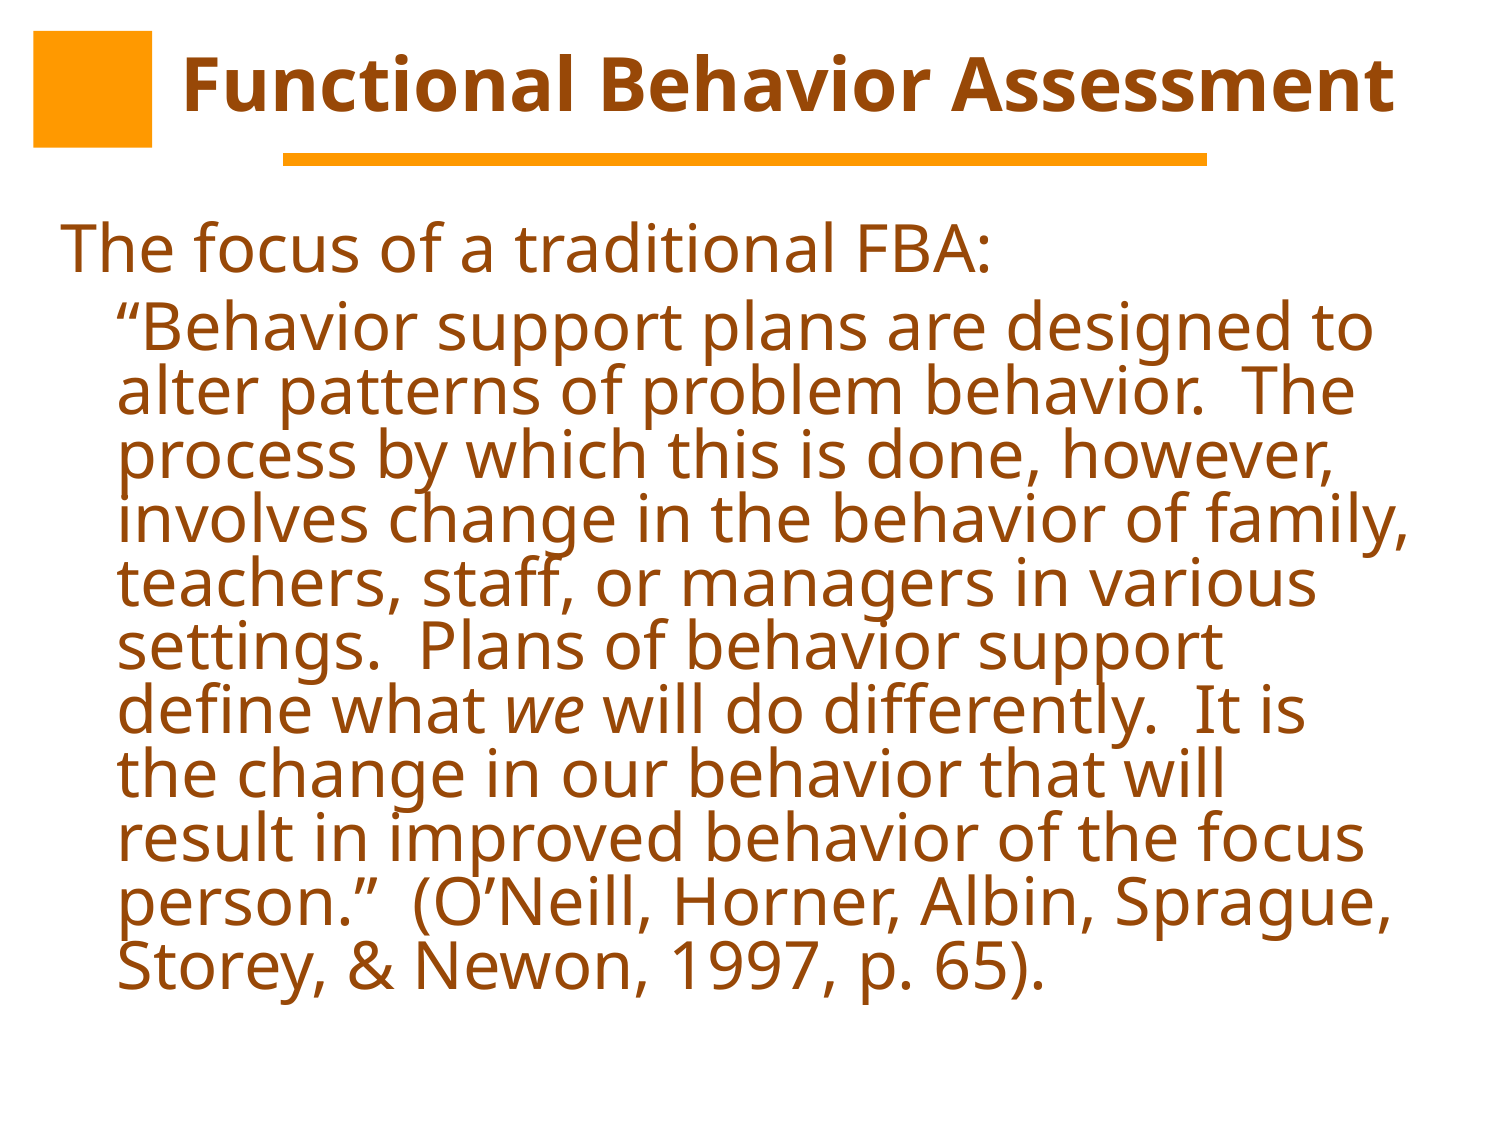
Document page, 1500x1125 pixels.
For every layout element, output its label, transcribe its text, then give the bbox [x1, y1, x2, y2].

text_box [31, 29, 154, 150]
list The focus of a traditional FBA: “Behavior support plans are designed to alter patterns of problem behavior. The process by which this is done, however, involves change in the behavior of family, teachers, staff, or managers in various settings. Plans of behavior support define what we will do differently. It is the change in our behavior that will result in improved behavior of the focus person.” (O’Neill, Horner, Albin, Sprague, Storey, & Newon, 1997, p. 65). [45, 214, 1439, 1063]
title Functional Behavior Assessment [165, 0, 1500, 176]
